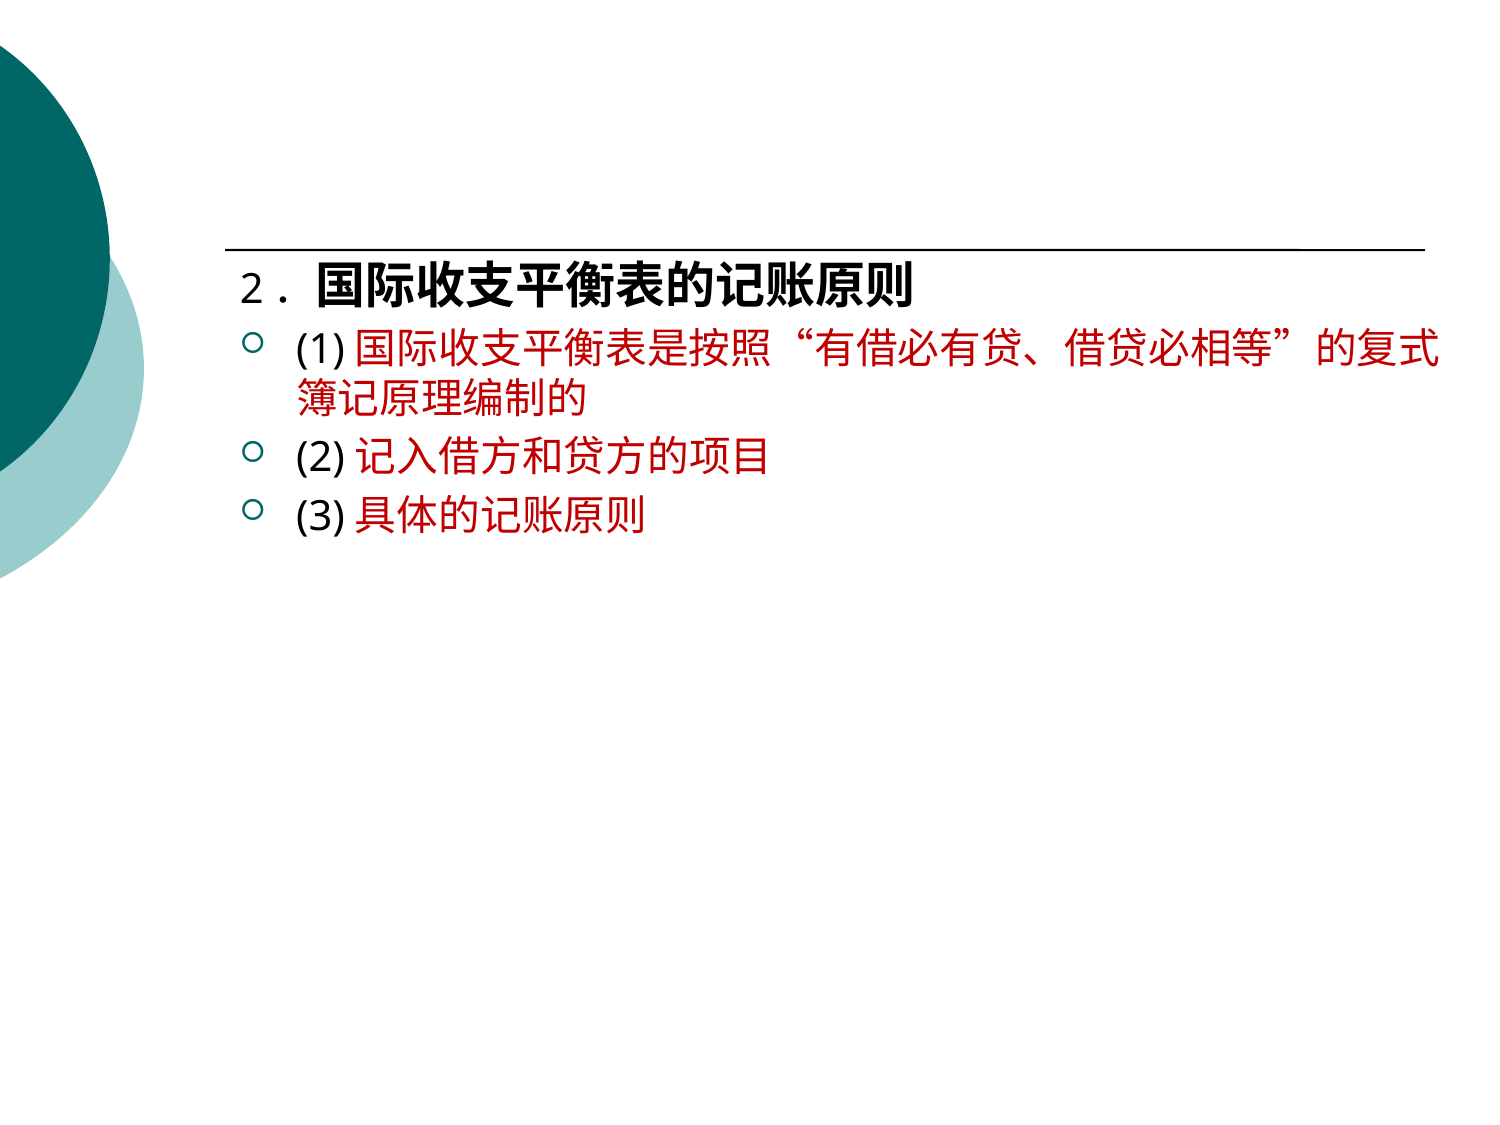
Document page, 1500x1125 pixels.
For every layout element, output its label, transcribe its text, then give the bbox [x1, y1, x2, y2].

list 2．国际收支平衡表的记账原则 (1)国际收支平衡表是按照“有借必有贷、借贷必相等”的复式簿记原理编制的 (2)记入借方和贷方的项目 (3)具体的记账原则 [224, 245, 1466, 1079]
